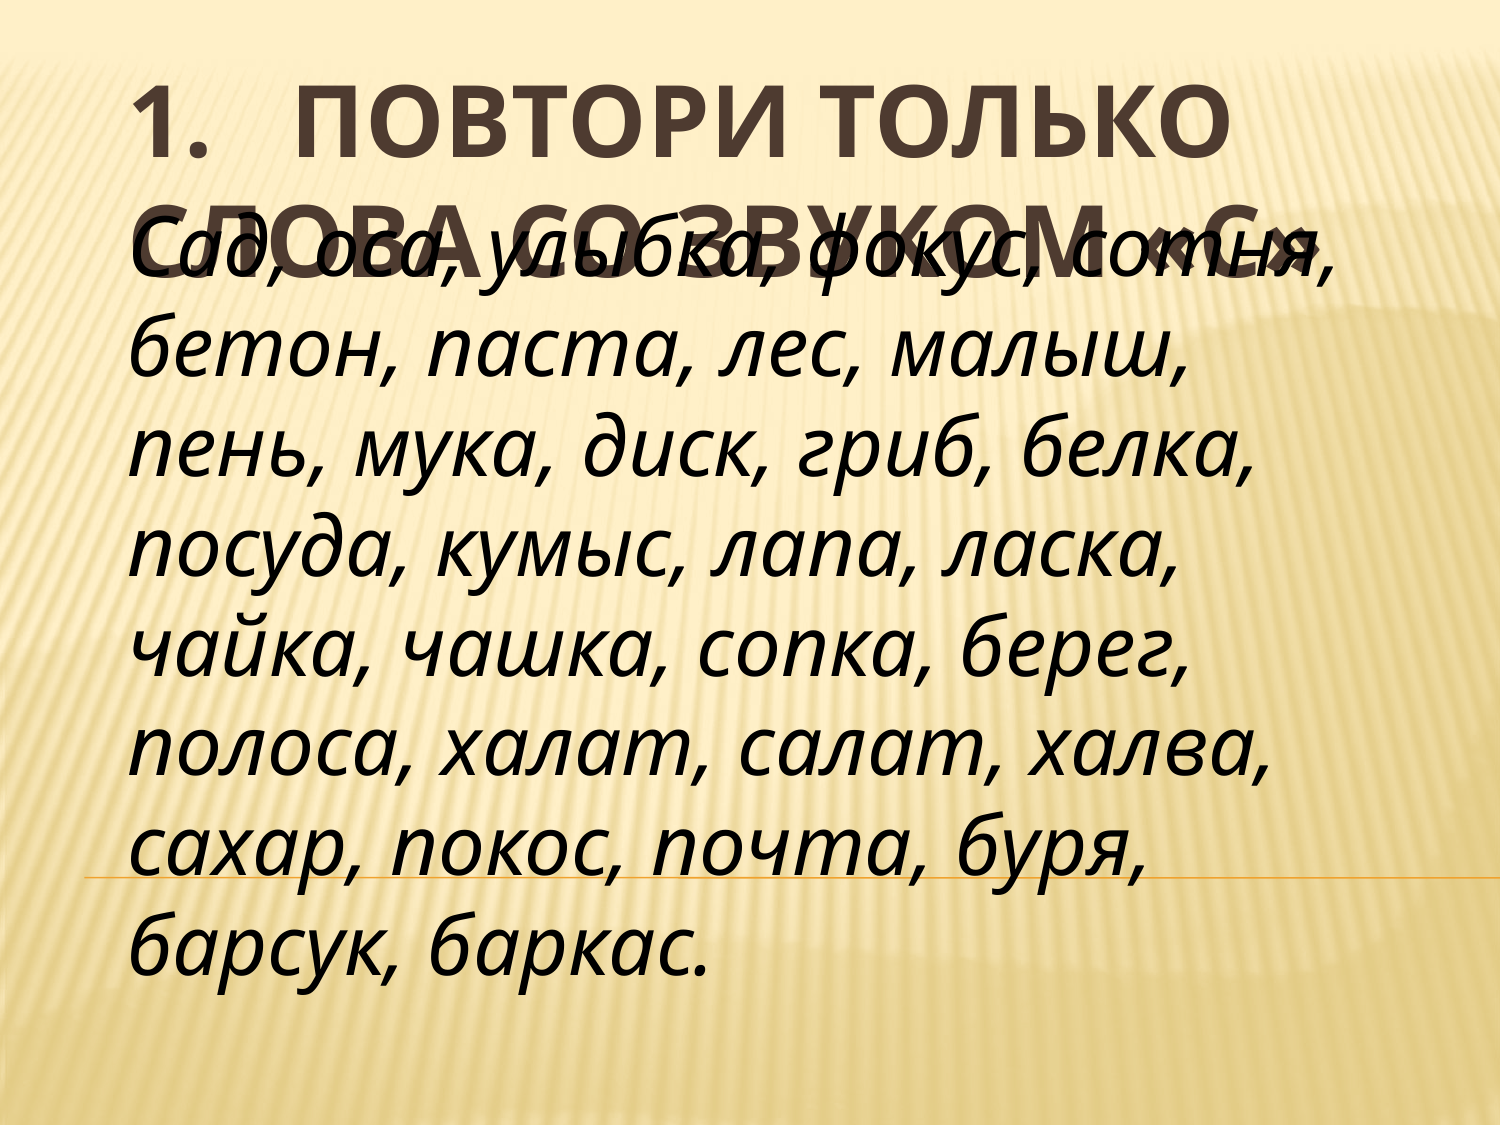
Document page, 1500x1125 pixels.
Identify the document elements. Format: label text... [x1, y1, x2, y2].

title 1. Повтори только слова со звуком «С» [112, 50, 1388, 249]
subtitle Сад, оса, улыбка, фокус, сотня, бетон, паста, лес, малыш, пень, мука, диск, гриб, белка, посуда, кумыс, лапа, ласка, чайка, чашка, сопка, берег, полоса, халат, салат, халва, сахар, покос, почта, буря, барсук, баркас. [112, 249, 1388, 1000]
